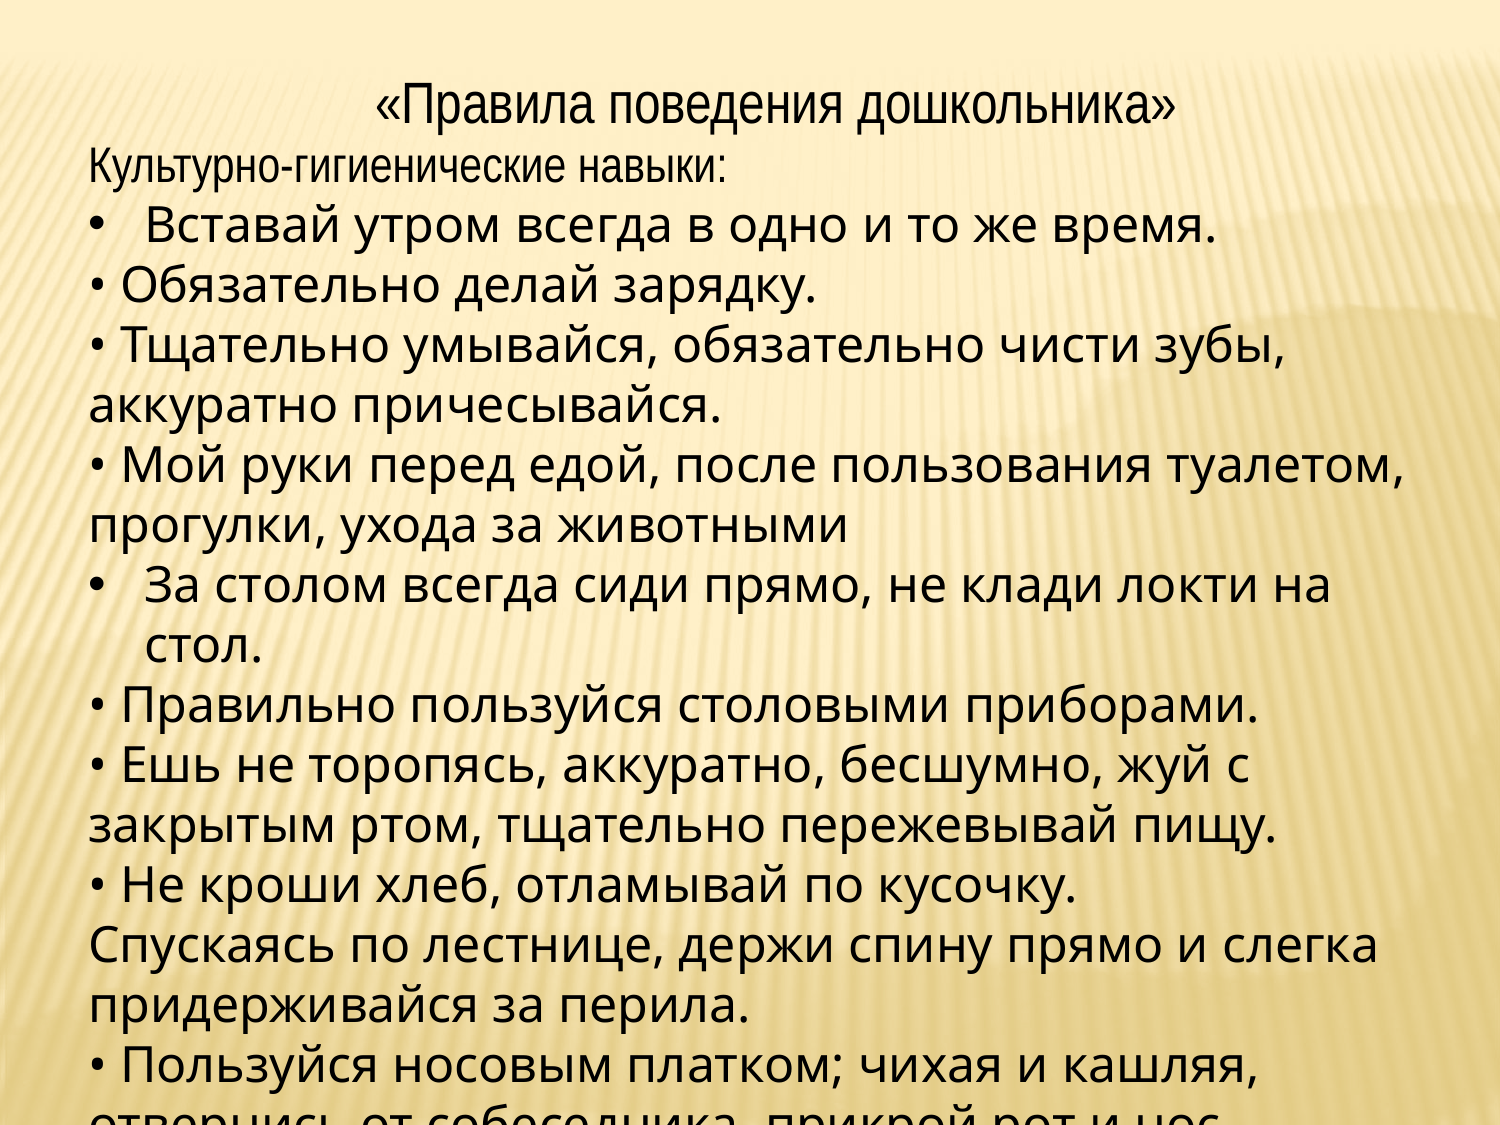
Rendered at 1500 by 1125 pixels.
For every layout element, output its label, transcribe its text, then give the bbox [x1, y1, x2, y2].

text_box Культурно-гигиенические навыки: Вставай утром всегда в одно и то же время. • Обязательно делай зарядку. • Тщательно умывайся, обязательно чисти зубы, аккуратно причесывайся. • Мой руки перед едой, после пользования туалетом, прогулки, ухода за животными За столом всегда сиди прямо, не клади локти на стол. • Правильно пользуйся столовыми приборами. • Ешь не торопясь, аккуратно, бесшумно, жуй с закрытым ртом, тщательно пережевывай пищу. • Не кроши хлеб, отламывай по кусочку. Спускаясь по лестнице, держи спину прямо и слегка придерживайся за перила. • Пользуйся носовым платком; чихая и кашляя, отвернись от собеседника, прикрой рот и нос платком. [73, 125, 1447, 1125]
text_box «Правила поведения дошкольника» [360, 57, 1193, 125]
